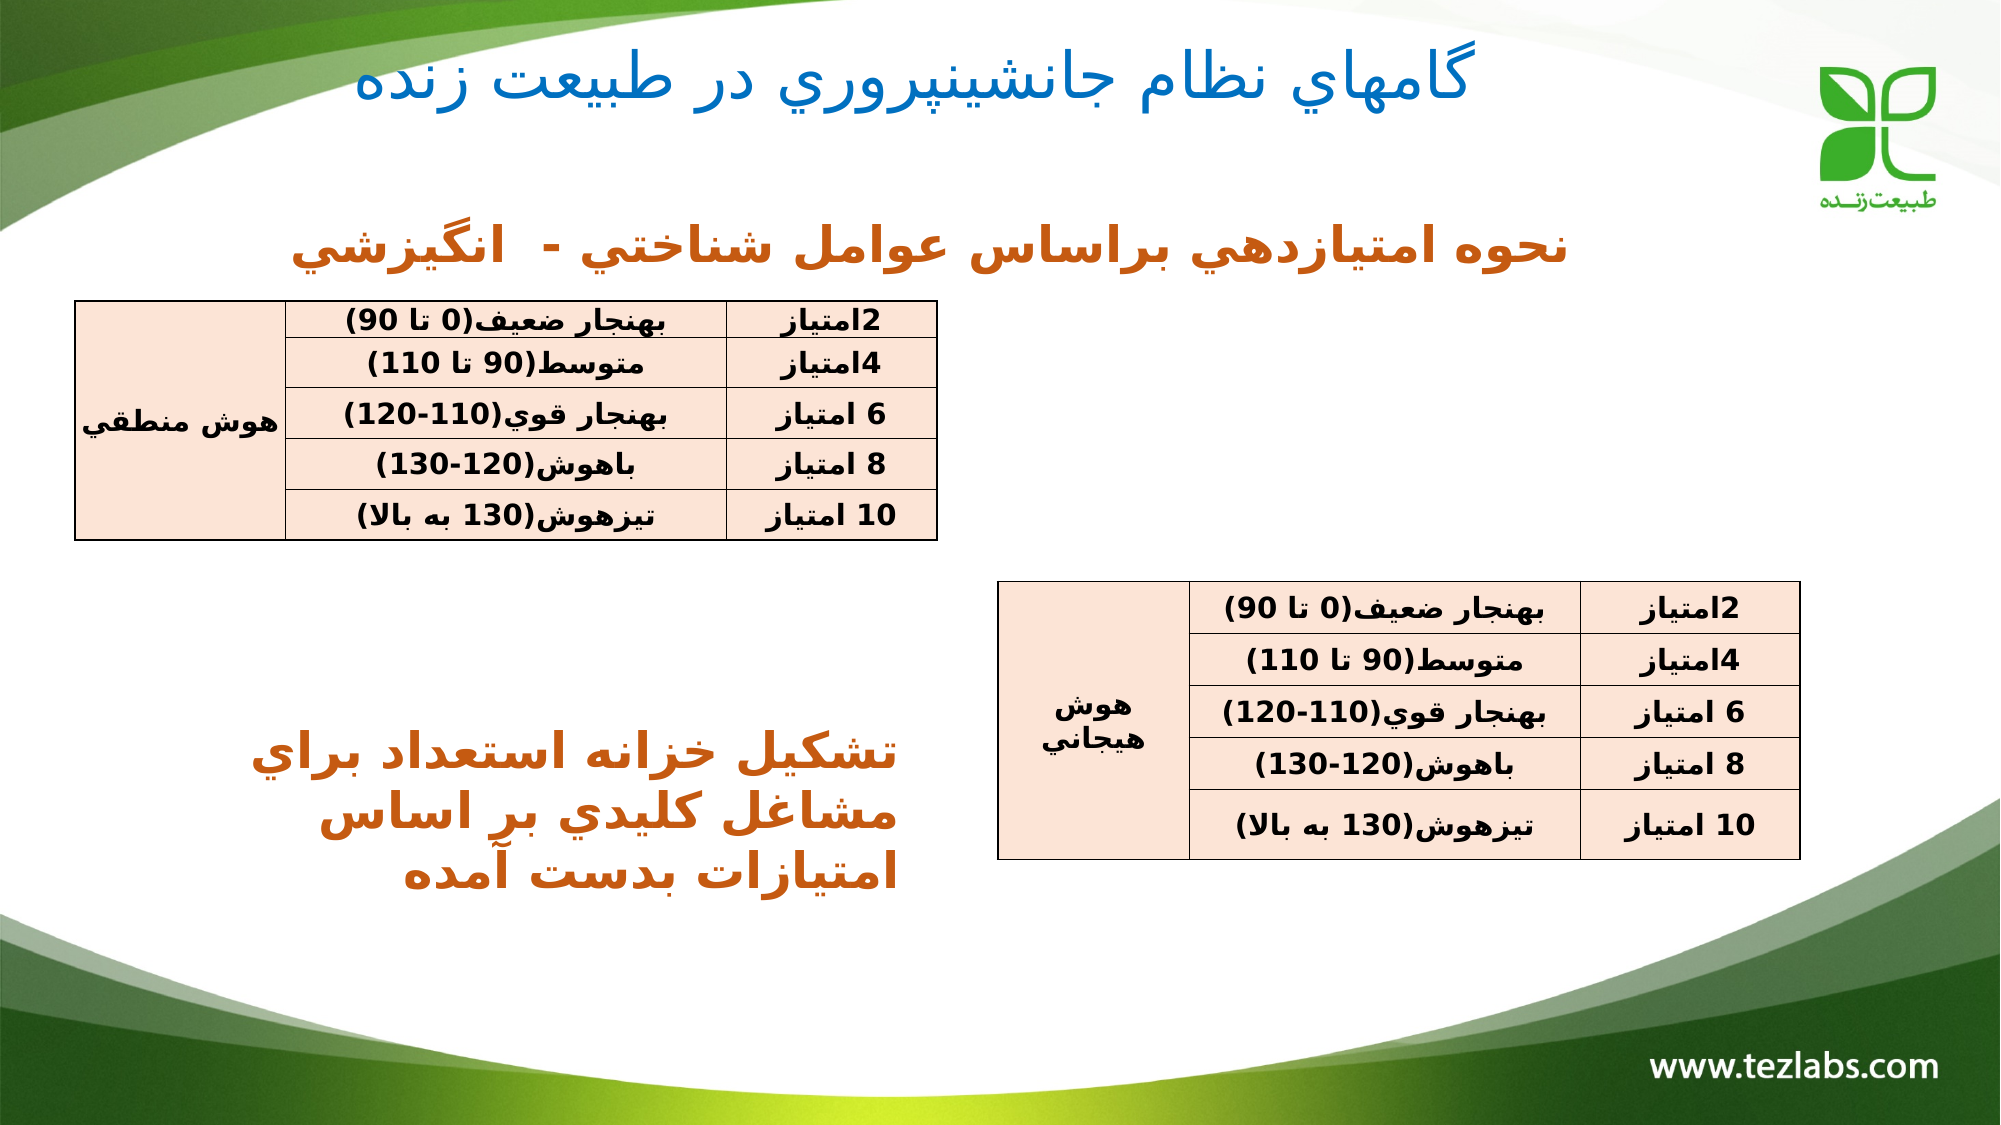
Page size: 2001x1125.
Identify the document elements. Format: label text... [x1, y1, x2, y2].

table_cell باهوش(120-130) [286, 439, 726, 489]
table_header بهنجار ضعيف(0 تا 90) [1190, 582, 1580, 633]
table_cell 8 امتياز [727, 439, 936, 489]
table_cell 10 امتياز [1581, 790, 1799, 859]
list نحوه امتيازدهي براساس عوامل شناختي - انگيزشي [175, 130, 1586, 1075]
table_cell متوسط(90 تا 110) [286, 338, 726, 387]
table_cell تيزهوش(130 به بالا) [286, 490, 726, 539]
table_header هوش منطقي [76, 302, 285, 539]
table_header 2امتياز [727, 302, 936, 337]
text_box تشکيل خزانه استعداد براي مشاغل کليدي بر اساس امتيازات بدست آمده [209, 711, 915, 907]
table_cell 4امتياز [1581, 634, 1799, 685]
picture [0, 0, 2000, 1125]
table_header 2امتياز [1581, 582, 1799, 633]
table_cell 6 امتياز [727, 388, 936, 438]
table_header هوش هيجاني [999, 582, 1189, 859]
table_cell متوسط(90 تا 110) [1190, 634, 1580, 685]
table_cell 4امتياز [727, 338, 936, 387]
table_cell تيزهوش(130 به بالا) [1190, 790, 1580, 859]
table_header بهنجار ضعيف(0 تا 90) [286, 302, 726, 337]
title گام­هاي نظام جانشين­پروري در طبيعت زنده [209, 26, 1620, 129]
table_cell 10 امتياز [727, 490, 936, 539]
table_cell بهنجار قوي(110-120) [1190, 686, 1580, 737]
table_cell 6 امتياز [1581, 686, 1799, 737]
table_cell باهوش(120-130) [1190, 738, 1580, 789]
table_cell بهنجار قوي(110-120) [286, 388, 726, 438]
table_cell 8 امتياز [1581, 738, 1799, 789]
